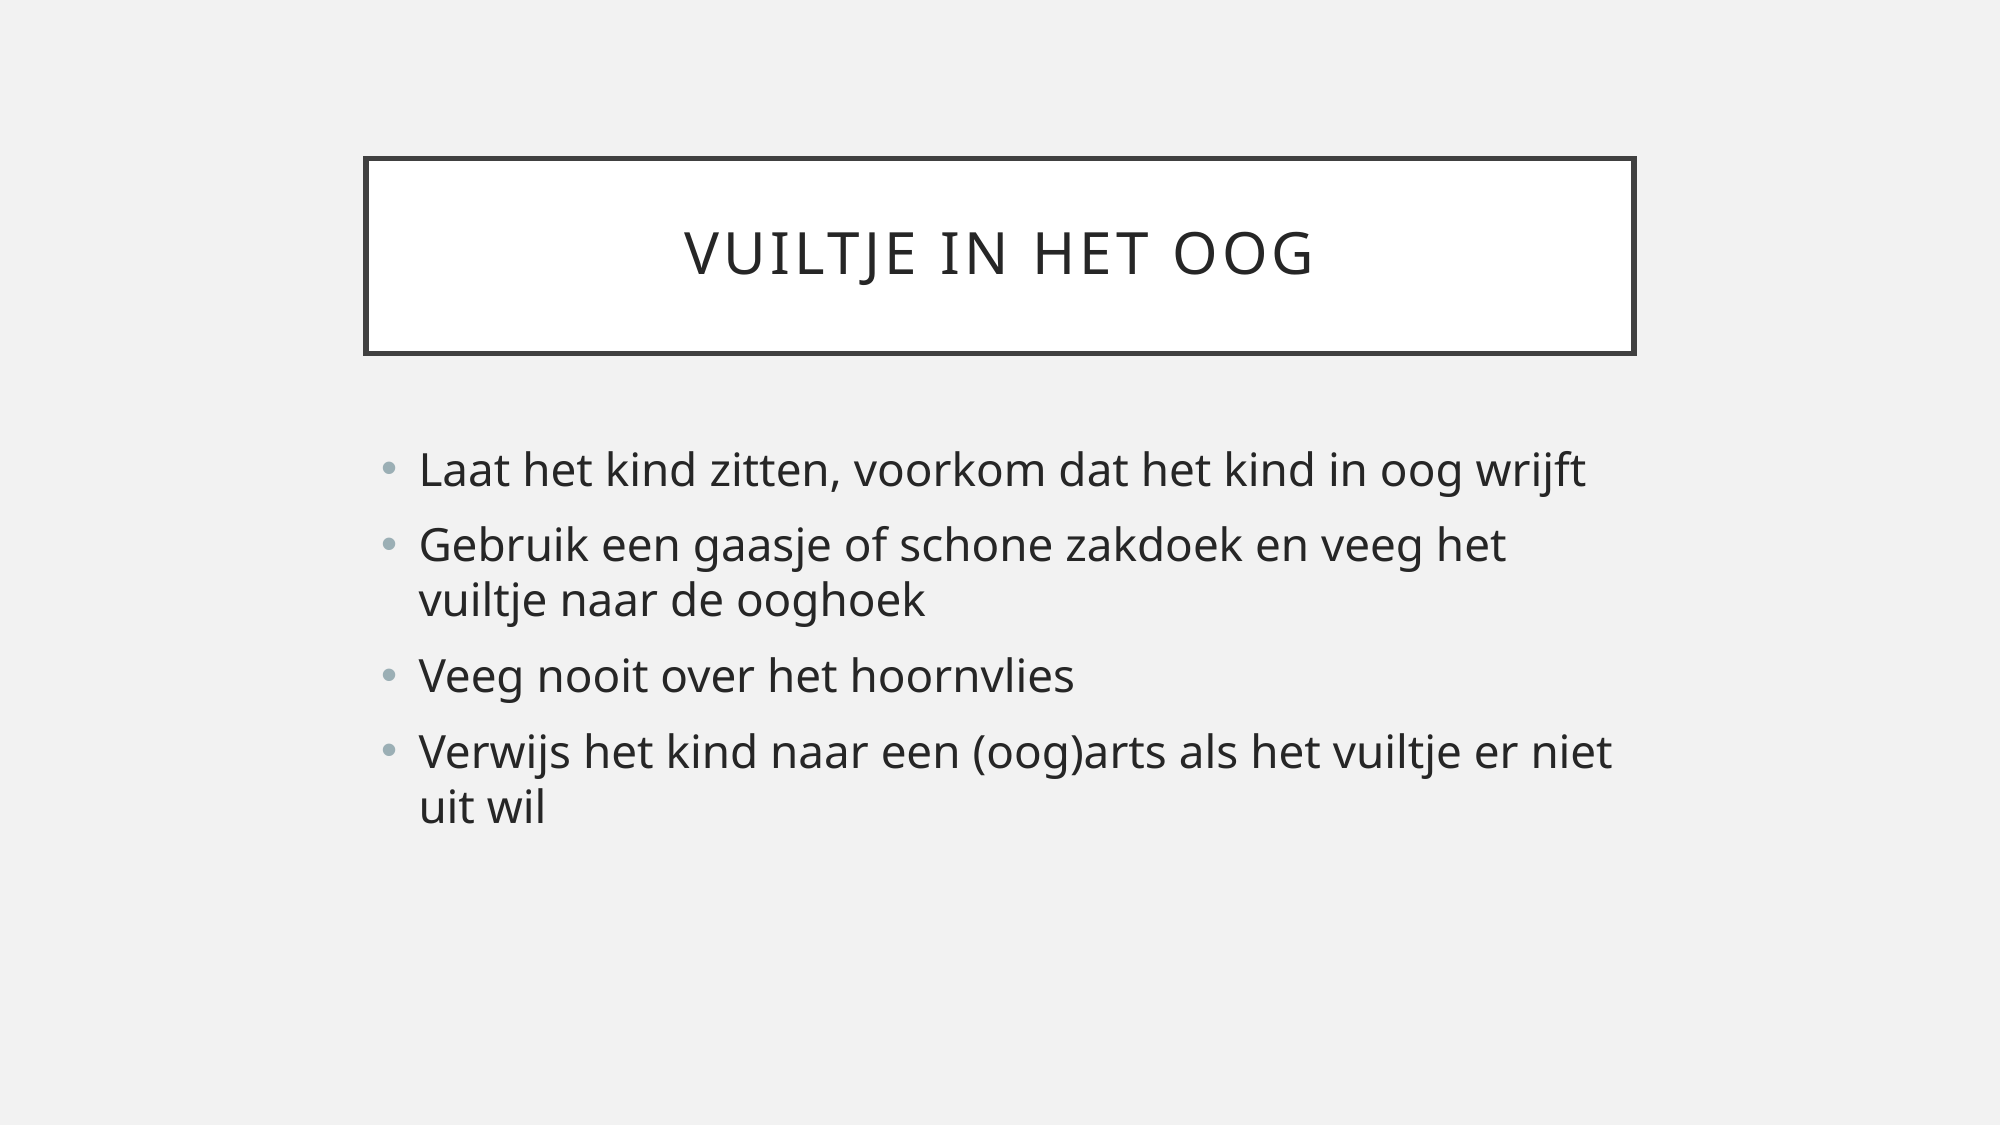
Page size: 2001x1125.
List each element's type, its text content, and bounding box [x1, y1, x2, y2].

title Vuiltje in het oog [363, 156, 1637, 356]
list Laat het kind zitten, voorkom dat het kind in oog wrijft Gebruik een gaasje of schone zakdoek en veeg het vuiltje naar de ooghoek Veeg nooit over het hoornvlies Verwijs het kind naar een (oog)arts als het vuiltje er niet uit wil [366, 432, 1634, 942]
